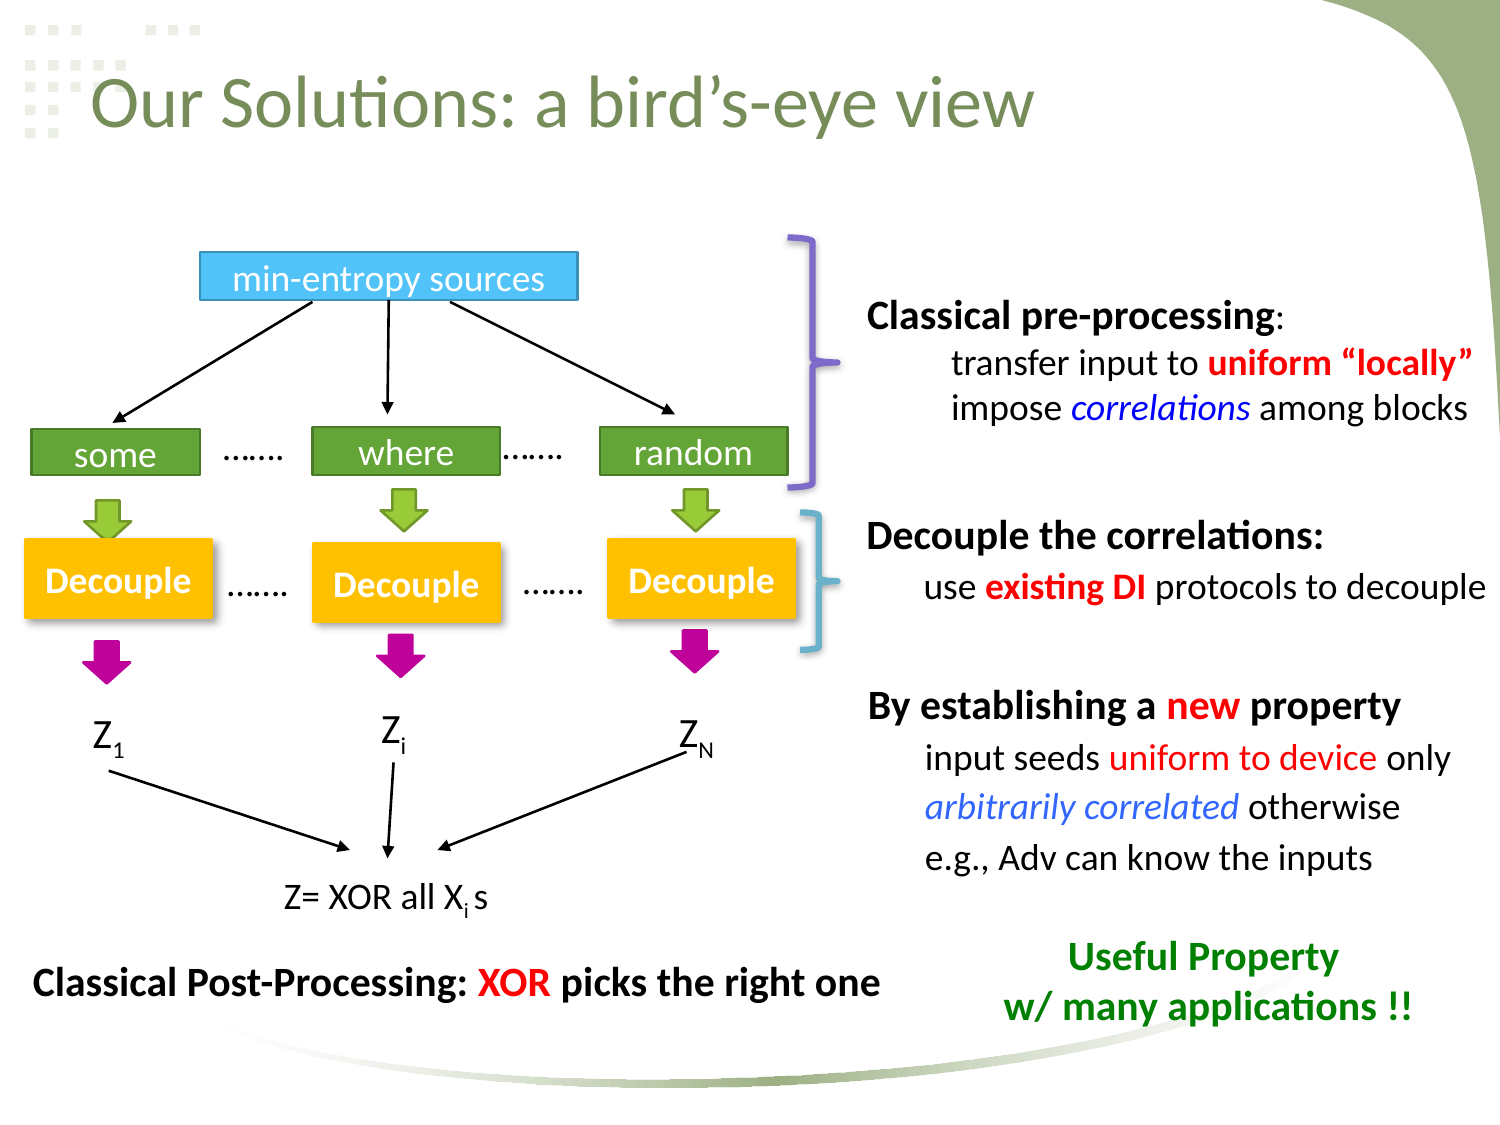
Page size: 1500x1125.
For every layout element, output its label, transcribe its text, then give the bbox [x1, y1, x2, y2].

text_box ……. [221, 551, 304, 612]
text_box [84, 500, 132, 537]
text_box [449, 301, 676, 415]
text_box [83, 641, 131, 684]
text_box Useful Property w/ many applications !! [988, 921, 1429, 1037]
text_box Z1 [78, 699, 140, 771]
text_box where [312, 426, 487, 475]
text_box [108, 764, 351, 851]
text_box ……. [487, 424, 579, 475]
text_box ……. [208, 431, 300, 476]
text_box ZN [664, 698, 729, 771]
text_box min-entropy sources [200, 251, 578, 300]
text_box Decouple [608, 539, 795, 618]
text_box Zi [366, 694, 422, 767]
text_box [437, 751, 687, 851]
text_box [672, 489, 720, 532]
text_box Classical Post-Processing: XOR picks the right one [18, 946, 897, 1012]
text_box random [600, 426, 782, 475]
text_box some [31, 429, 200, 475]
text_box [377, 634, 425, 677]
text_box ……. [508, 550, 600, 610]
text_box Classical pre-processing: transfer input to uniform “locally” impose correlations among blocks [842, 280, 1490, 436]
text_box [671, 630, 719, 673]
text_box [112, 301, 313, 424]
title Our Solutions: a bird’s-eye view [75, 45, 1425, 150]
text_box Z= XOR all Xi s [269, 864, 521, 931]
text_box [787, 234, 841, 491]
text_box [799, 509, 841, 654]
text_box Decouple [24, 539, 212, 618]
text_box By establishing a new property input seeds uniform to device only arbitrarily correlated otherwise e.g., Adv can know the inputs [853, 670, 1467, 886]
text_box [387, 762, 394, 859]
text_box Decouple [313, 543, 500, 622]
text_box [380, 489, 428, 532]
text_box Decouple the correlations: use existing DI protocols to decouple [851, 500, 1500, 665]
